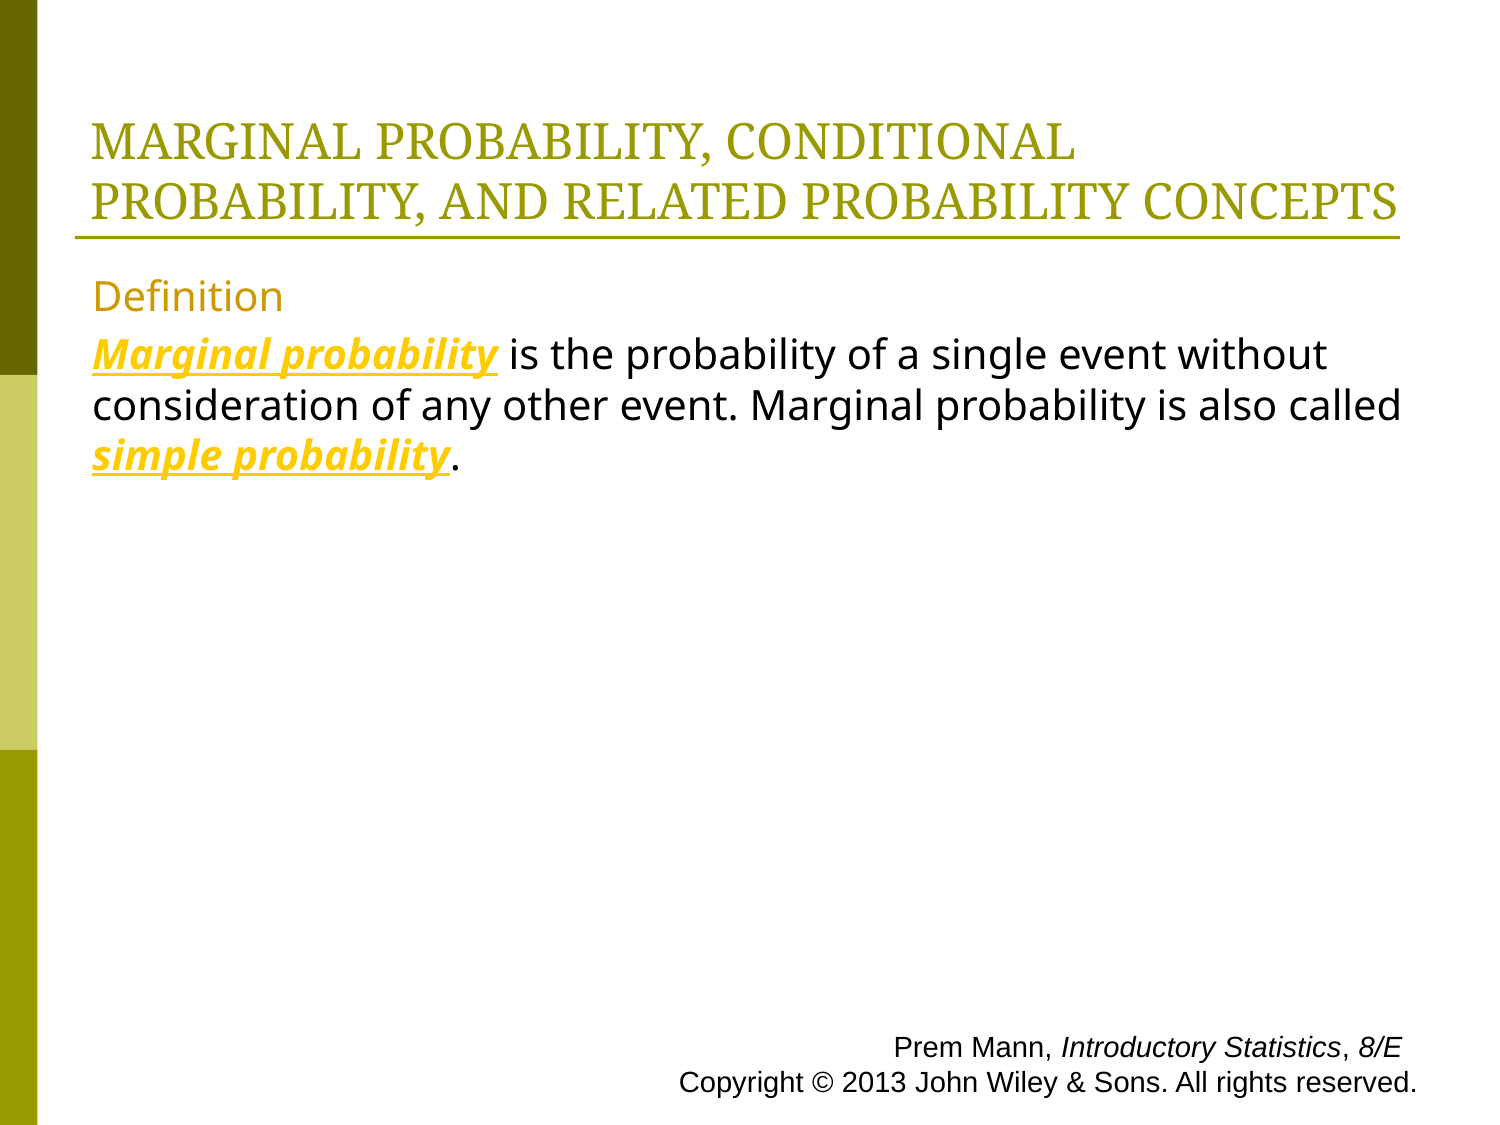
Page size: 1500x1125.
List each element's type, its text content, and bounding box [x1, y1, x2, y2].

text_box MARGINAL PROBABILITY, CONDITIONAL PROBABILITY, AND RELATED PROBABILITY CONCEPTS [74, 49, 1425, 237]
list Definition Marginal probability is the probability of a single event without consideration of any other event. Marginal probability is also called simple probability. [20, 262, 1425, 938]
text_box Prem Mann, Introductory Statistics, 8/E Copyright © 2013 John Wiley & Sons. All rights reserved. [664, 1020, 1449, 1106]
